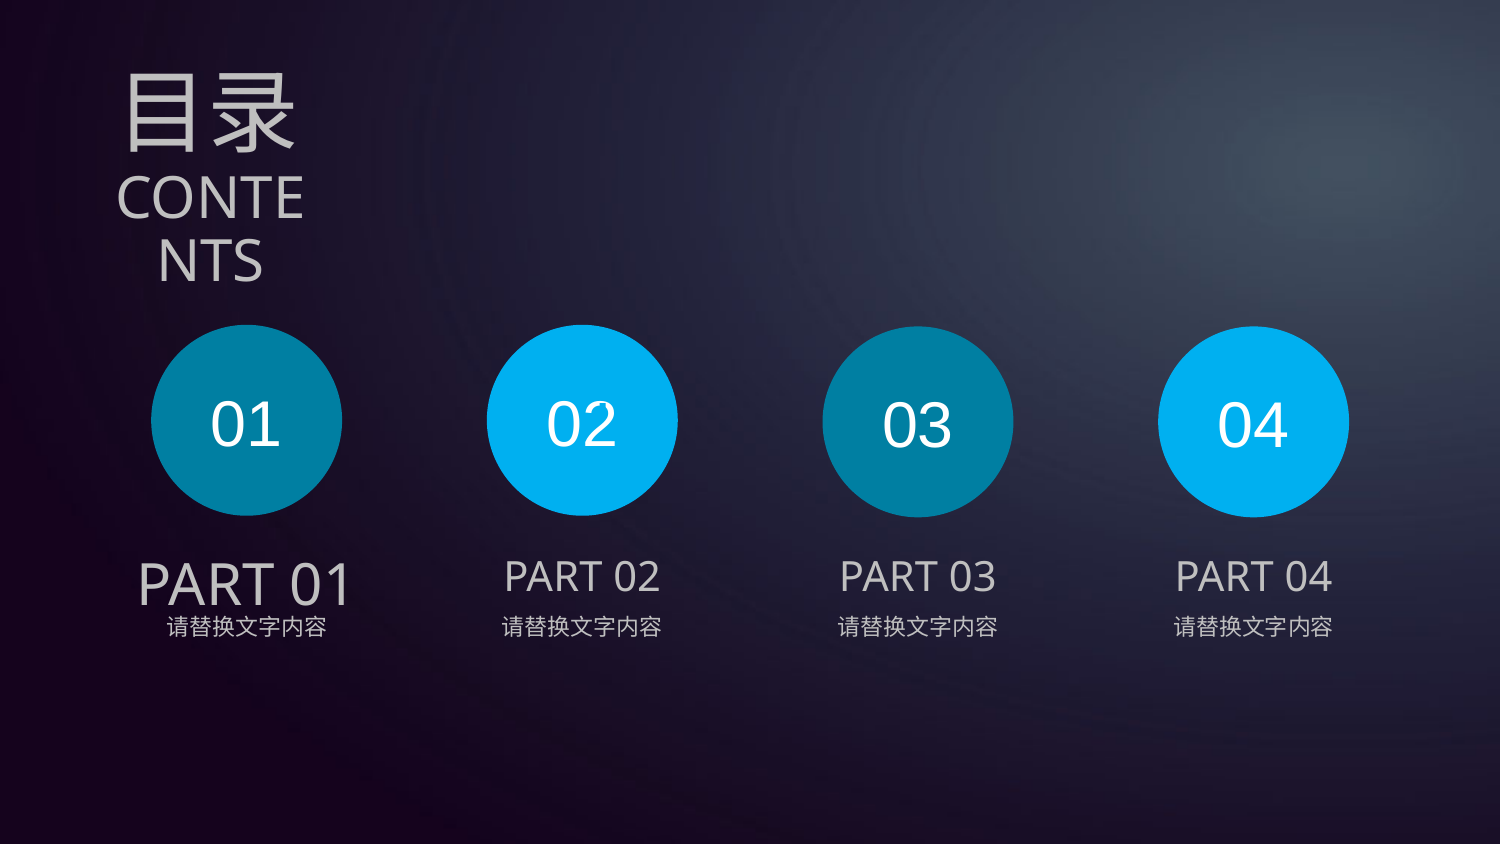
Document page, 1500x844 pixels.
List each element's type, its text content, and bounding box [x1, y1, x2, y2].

text_box CONTENTS [88, 163, 333, 210]
text_box 04 [1156, 324, 1352, 520]
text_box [486, 324, 678, 516]
text_box PART 01 [101, 550, 392, 608]
text_box 03 [820, 324, 1016, 520]
text_box 01 [149, 322, 345, 518]
text_box 请替换文字内容 [437, 609, 728, 649]
text_box 目录 [78, 61, 337, 148]
text_box PART 03 [773, 550, 1063, 608]
picture [0, 0, 1500, 844]
text_box 请替换文字内容 [1108, 609, 1399, 649]
text_box PART 04 [1108, 550, 1399, 608]
text_box 请替换文字内容 [101, 609, 392, 649]
text_box 请替换文字内容 [773, 609, 1063, 649]
text_box PART 02 [437, 550, 728, 608]
